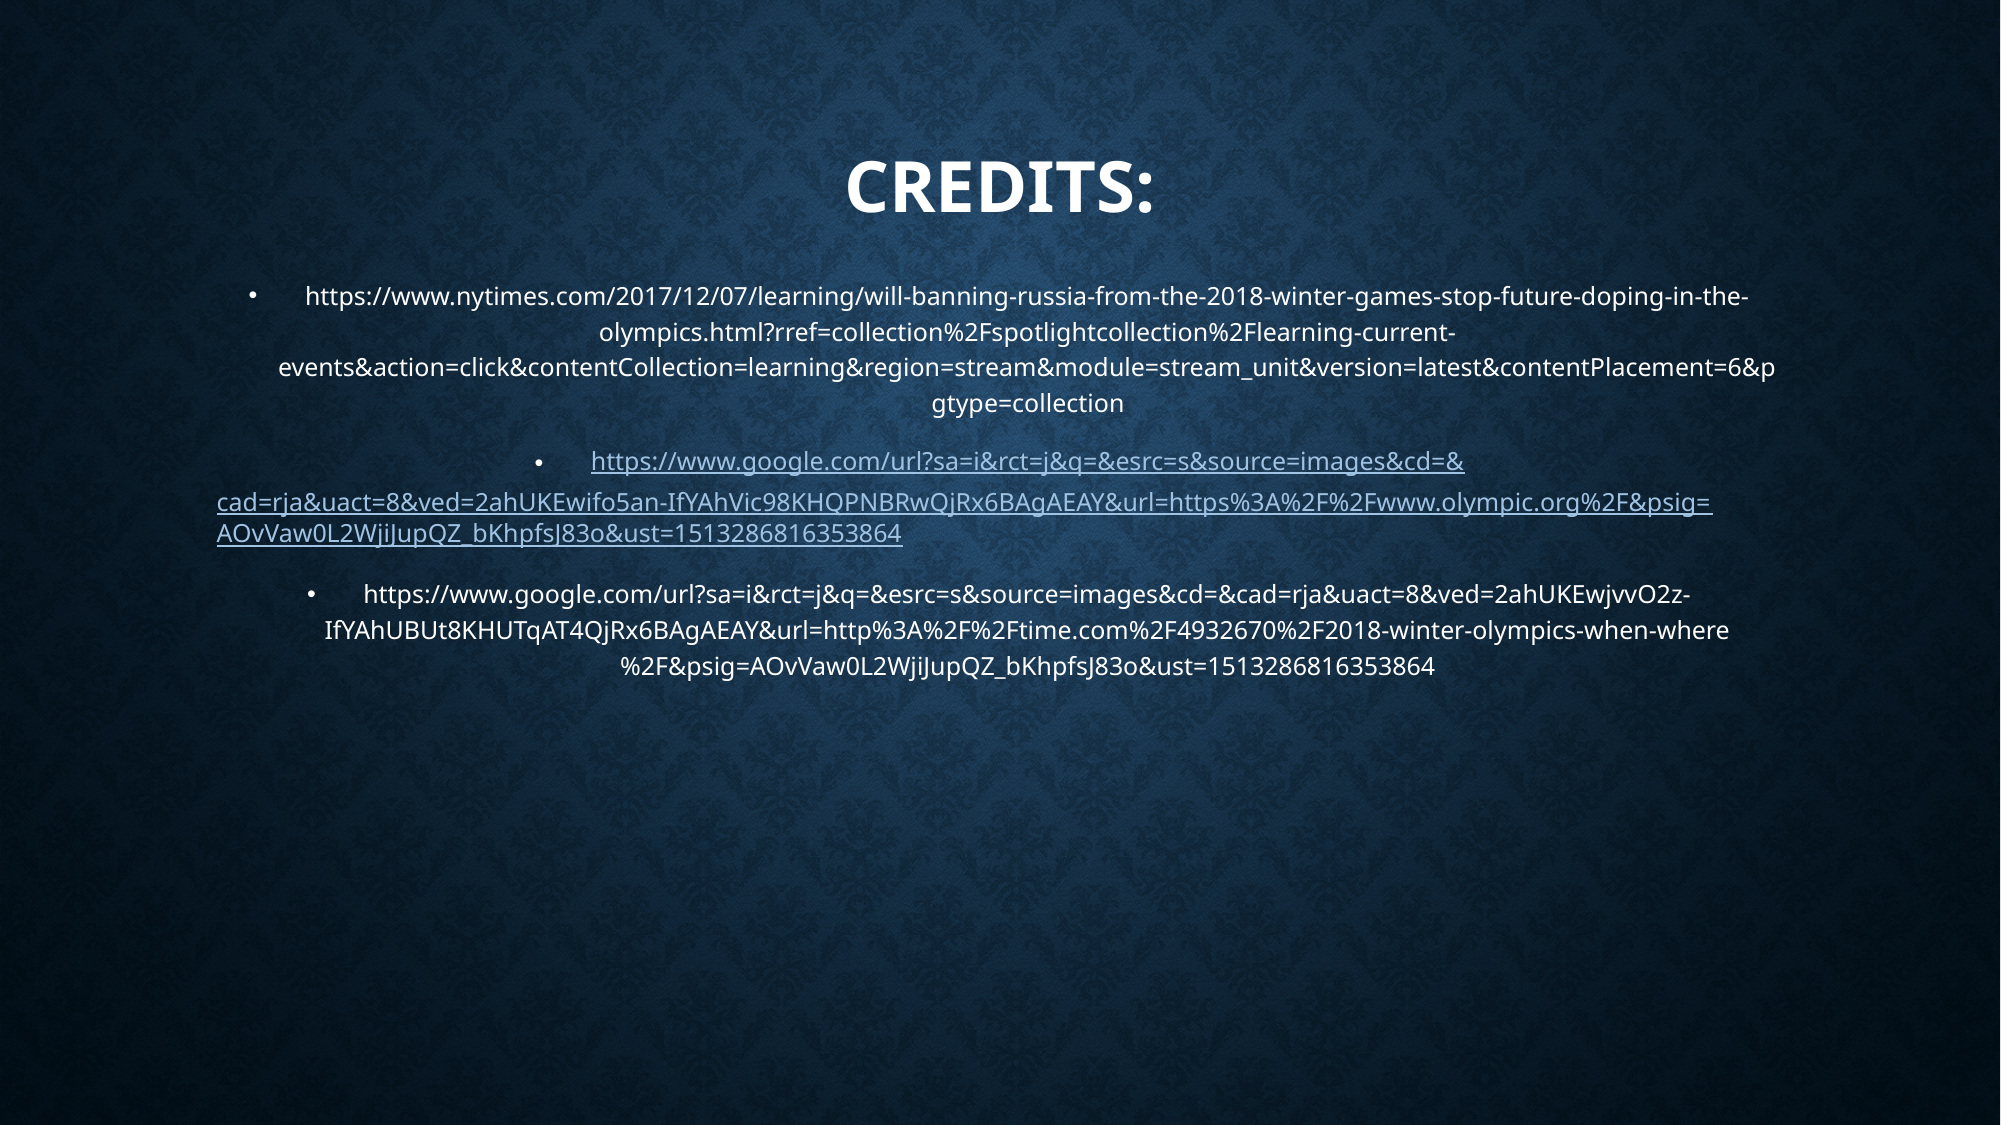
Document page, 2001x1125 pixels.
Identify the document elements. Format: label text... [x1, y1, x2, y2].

title Credits: [201, 107, 1799, 236]
list https://www.nytimes.com/2017/12/07/learning/will-banning-russia-from-the-2018-winter-games-stop-future-doping-in-the-olympics.html?rref=collection%2Fspotlightcollection%2Flearning-current-events&action=click&contentCollection=learning&region=stream&module=stream_unit&version=latest&contentPlacement=6&pgtype=collection https://www.google.com/url?sa=i&rct=j&q=&esrc=s&source=images&cd=&cad=rja&uact=8&ved=2ahUKEwifo5an-IfYAhVic98KHQPNBRwQjRx6BAgAEAY&url=https%3A%2F%2Fwww.olympic.org%2F&psig=AOvVaw0L2WjiJupQZ_bKhpfsJ83o&ust=1513286816353864 https://www.google.com/url?sa=i&rct=j&q=&esrc=s&source=images&cd=&cad=rja&uact=8&ved=2ahUKEwjvvO2z-IfYAhUBUt8KHUTqAT4QjRx6BAgAEAY&url=http%3A%2F%2Ftime.com%2F4932670%2F2018-winter-olympics-when-where%2F&psig=AOvVaw0L2WjiJupQZ_bKhpfsJ83o&ust=1513286816353864 [201, 266, 1799, 1046]
